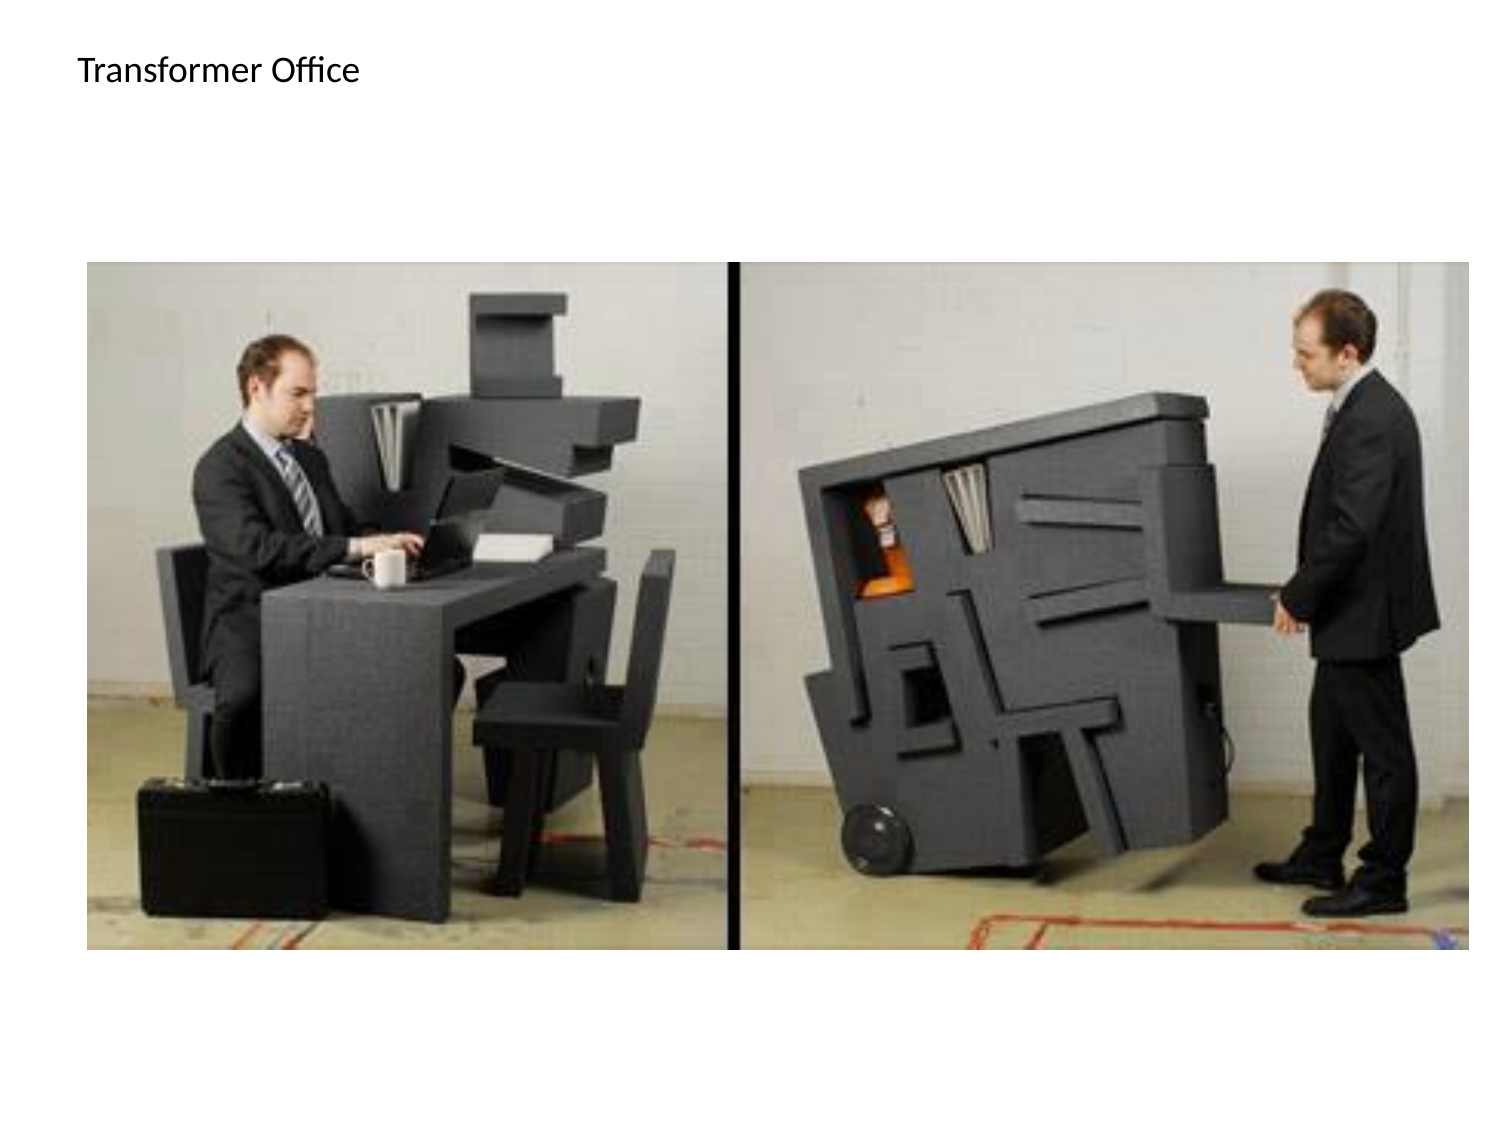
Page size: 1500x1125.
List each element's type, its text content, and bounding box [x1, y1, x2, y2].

text_box Transformer Office [62, 37, 399, 98]
picture [87, 262, 1469, 951]
